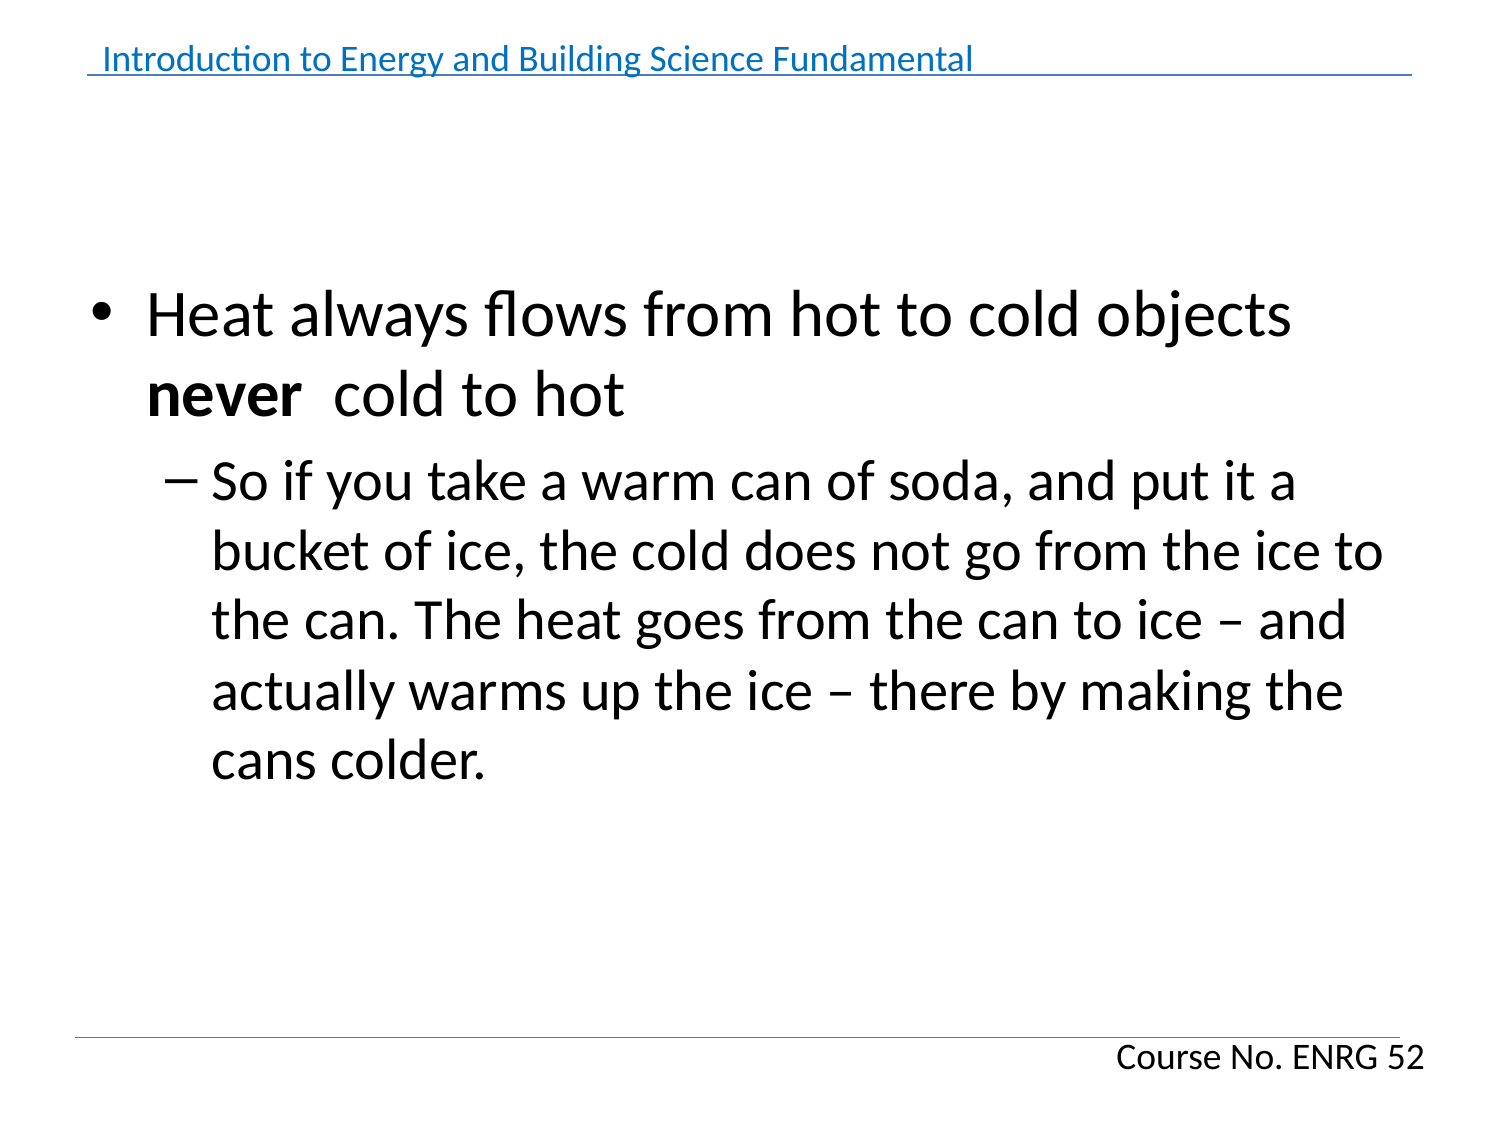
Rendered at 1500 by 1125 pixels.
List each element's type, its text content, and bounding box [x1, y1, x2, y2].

list Heat always flows from hot to cold objects never cold to hot So if you take a warm can of soda, and put it a bucket of ice, the cold does not go from the ice to the can. The heat goes from the can to ice – and actually warms up the ice – there by making the cans colder. [75, 262, 1425, 1005]
